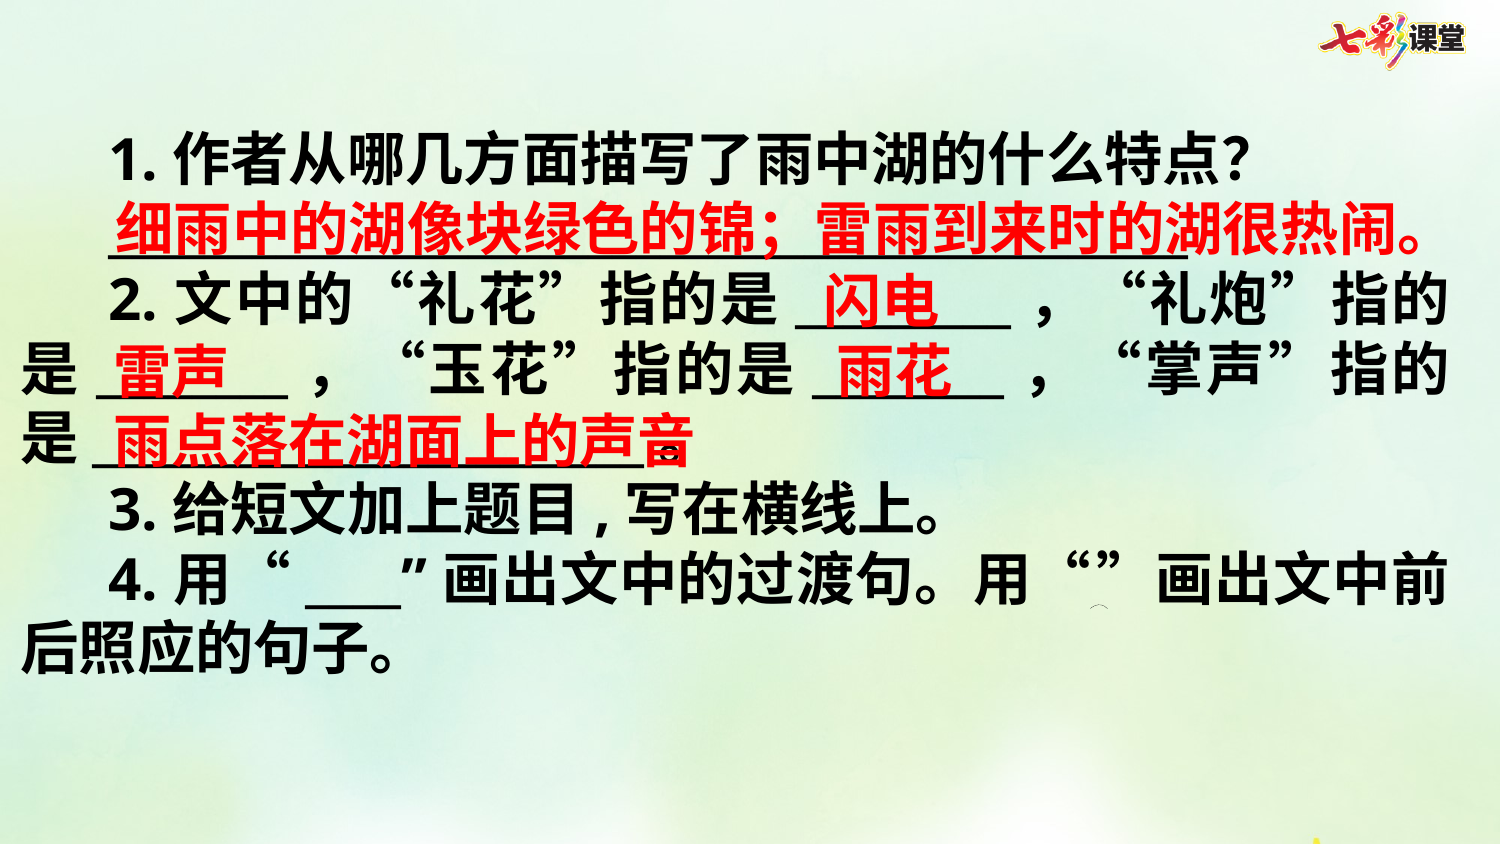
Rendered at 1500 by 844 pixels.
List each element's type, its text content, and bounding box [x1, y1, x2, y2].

text_box 雨点落在湖面上的声音 [98, 396, 736, 482]
picture [0, 0, 1500, 844]
text_box 1.作者从哪几方面描写了雨中湖的什么特点？ _____________________________________________ 2.文中的“礼花”指的是_________，“礼炮”指的是________，“玉花”指的是________，“掌声”指的是_______________________。 3.给短文加上题目,写在横线上。 4.用“____”画出文中的过渡句。用“ ”画出文中前后照应的句子。 [5, 114, 1465, 689]
text_box 雨花 [821, 327, 987, 412]
text_box 闪电 [808, 256, 974, 342]
text_box 雷声 [98, 327, 264, 396]
text_box 细雨中的湖像块绿色的锦；雷雨到来时的湖很热闹。 [100, 184, 1495, 270]
